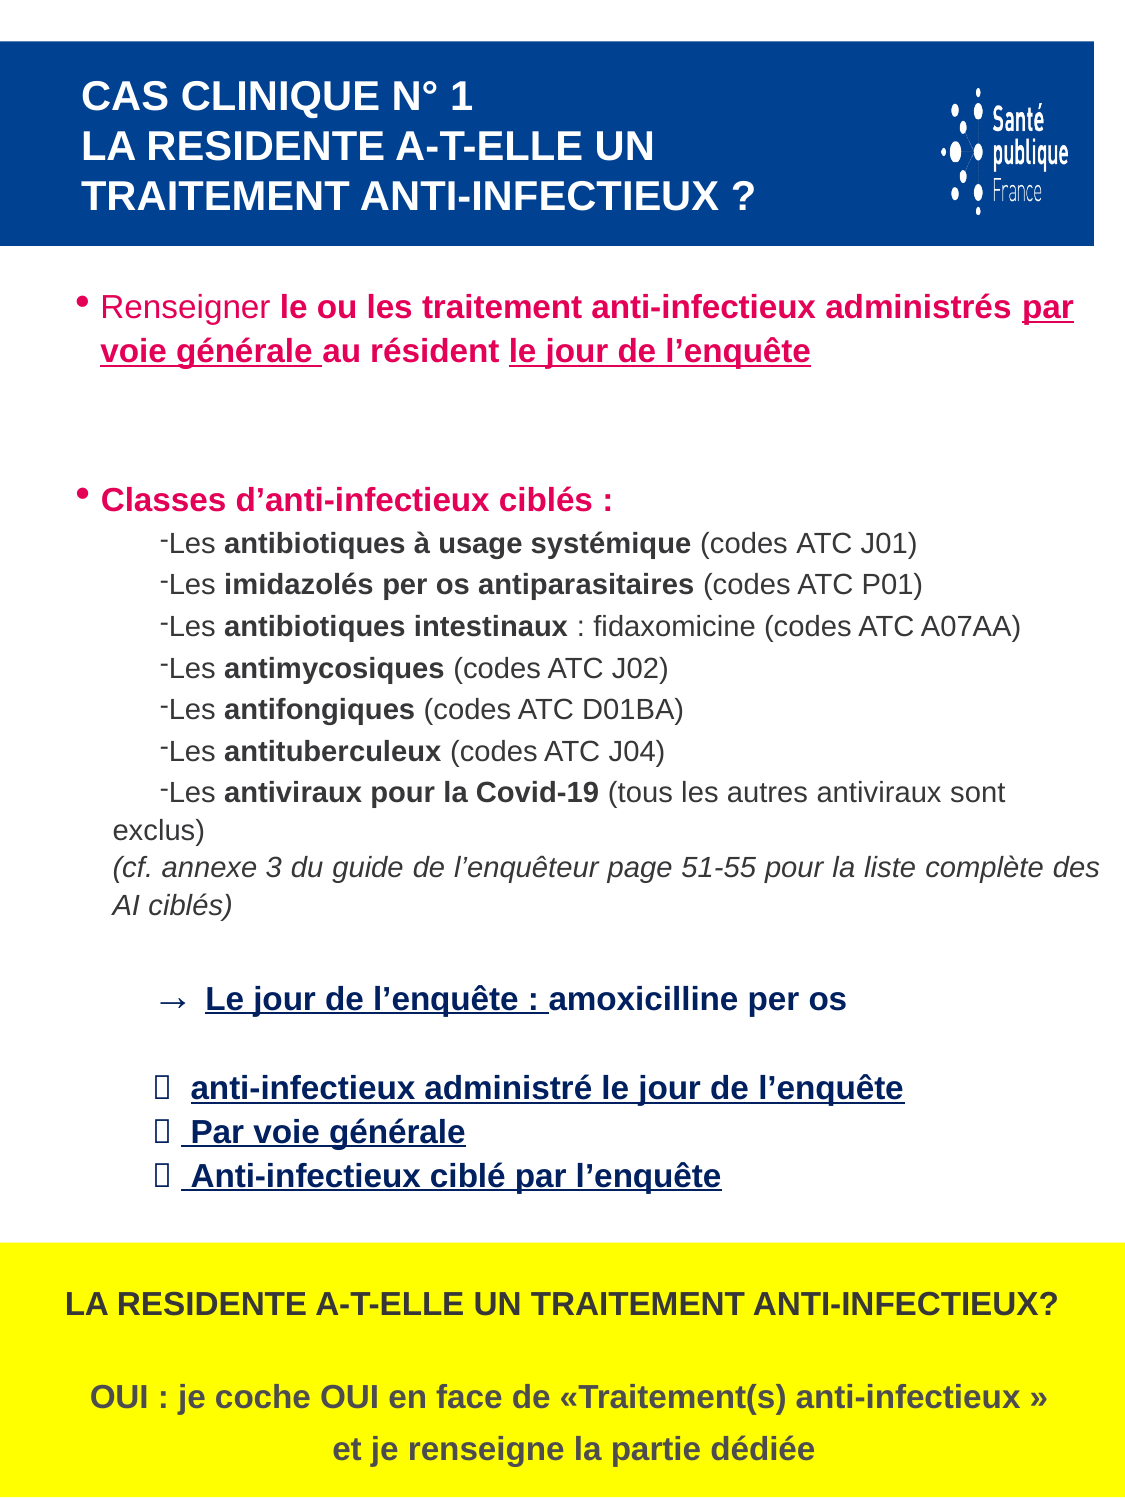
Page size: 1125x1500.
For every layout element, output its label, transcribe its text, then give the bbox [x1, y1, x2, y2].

text_box Renseigner le ou les traitement anti-infectieux administrés par voie générale au résident le jour de l’enquête [62, 274, 1103, 421]
text_box LA RESIDENTE A-T-ELLE UN TRAITEMENT ANTI-INFECTIEUX? OUI : je coche OUI en face de «Traitement(s) anti-infectieux » et je renseigne la partie dédiée [0, 1242, 1125, 1498]
text_box Classes d’anti-infectieux ciblés : Les antibiotiques à usage systémique (codes ATC J01) Les imidazolés per os antiparasitaires (codes ATC P01) Les antibiotiques intestinaux : fidaxomicine (codes ATC A07AA) Les antimycosiques (codes ATC J02) Les antifongiques (codes ATC D01BA) Les antituberculeux (codes ATC J04) Les antiviraux pour la Covid-19 (tous les autres antiviraux sont exclus) (cf. annexe 3 du guide de l’enquêteur page 51-55 pour la liste complète des AI ciblés) → Le jour de l’enquête : amoxicilline per os  anti-infectieux administré le jour de l’enquête  Par voie générale  Anti-infectieux ciblé par l’enquête [62, 466, 1117, 1242]
picture [941, 88, 1068, 215]
title CAS CLINIQUE N° 1 LA RESIDENTE A-T-ELLE UN TRAITEMENT ANTI-INFECTIEUX ? [75, 41, 908, 246]
